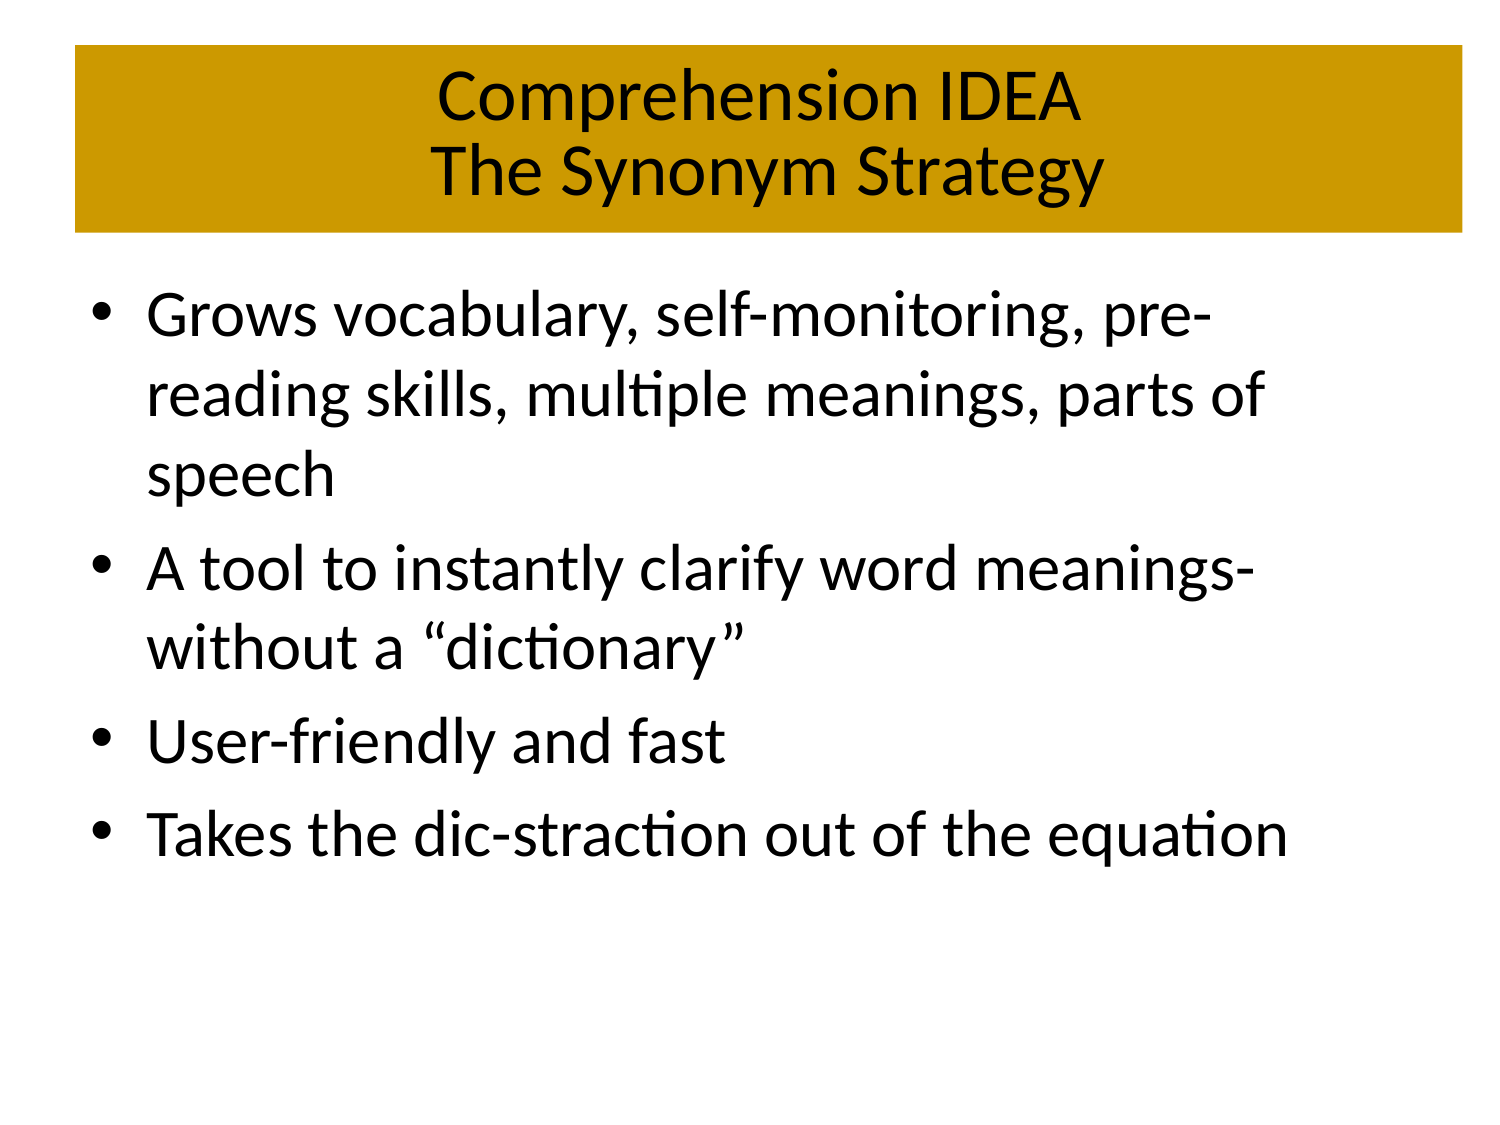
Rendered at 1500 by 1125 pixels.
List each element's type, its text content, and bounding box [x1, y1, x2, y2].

title Comprehension IDEA The Synonym Strategy [75, 45, 1463, 233]
list Grows vocabulary, self-monitoring, pre-reading skills, multiple meanings, parts of speech A tool to instantly clarify word meanings- without a “dictionary” User-friendly and fast Takes the dic-straction out of the equation [75, 262, 1425, 1005]
